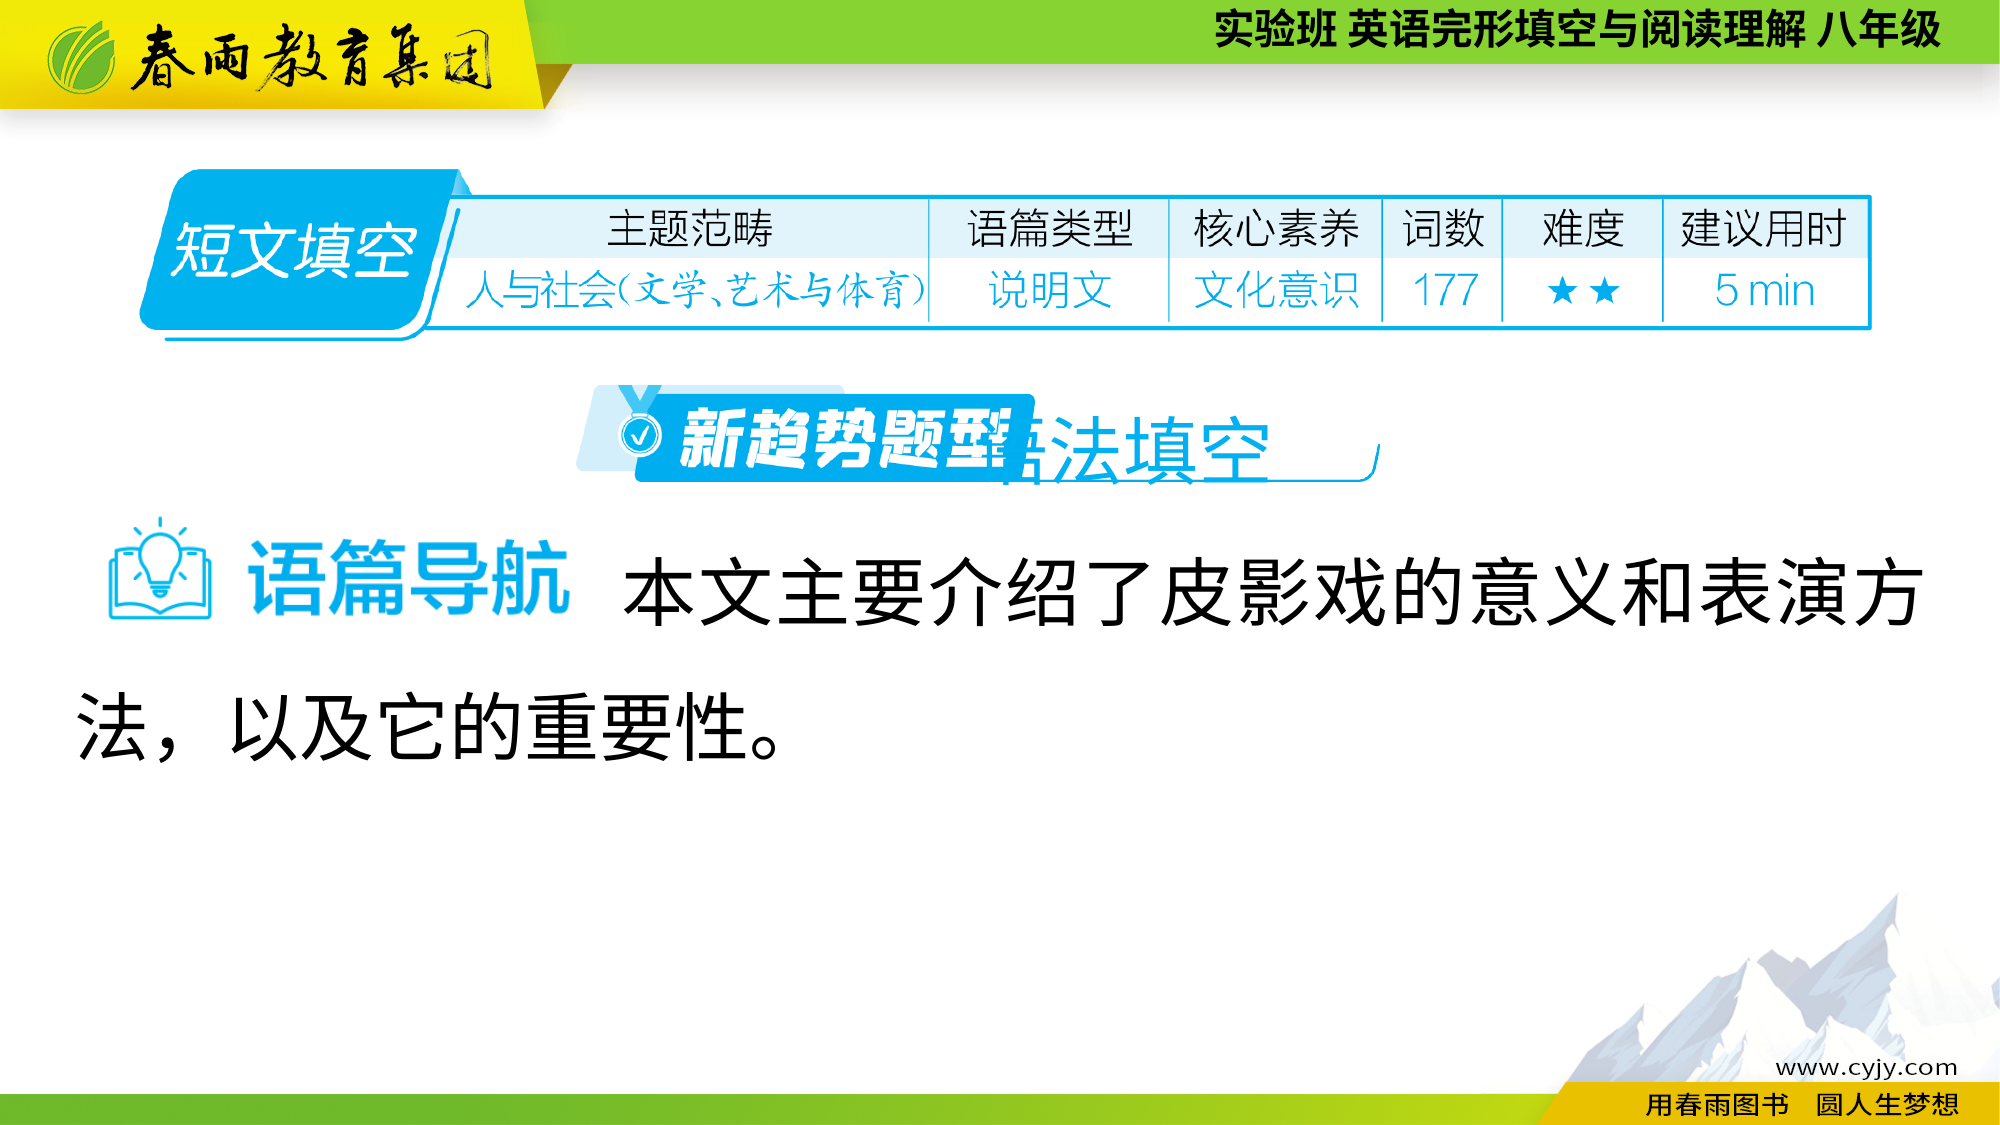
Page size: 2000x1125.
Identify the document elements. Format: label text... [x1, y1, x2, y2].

list 本文主要介绍了皮影戏的意义和表演方法，以及它的重要性。 [59, 492, 1944, 764]
text_box 语法填空 [119, 373, 1815, 492]
picture [0, 0, 2000, 1125]
